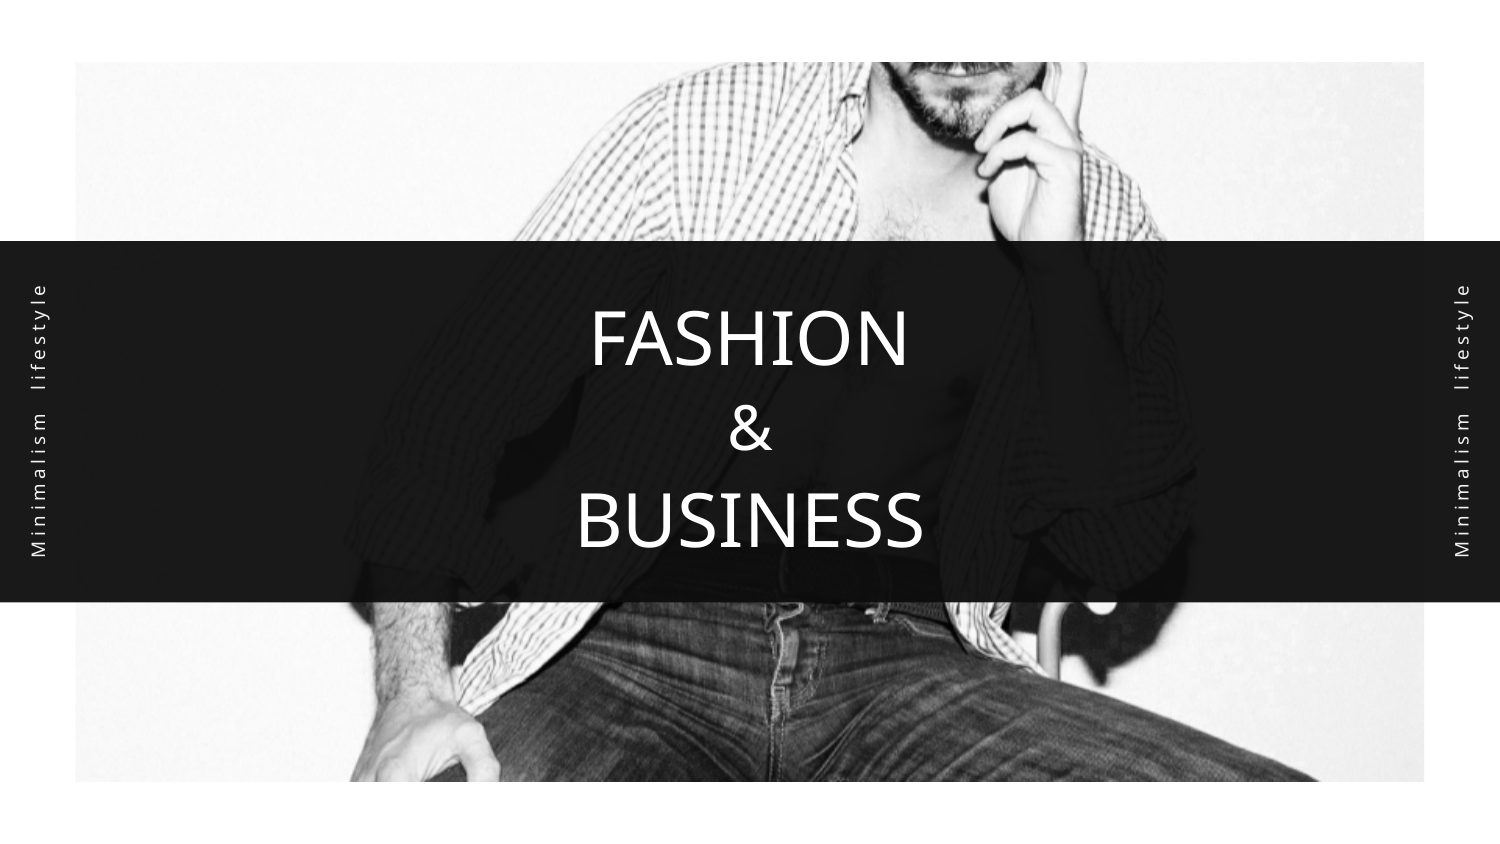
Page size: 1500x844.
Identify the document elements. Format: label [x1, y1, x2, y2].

text_box [0, 241, 1500, 603]
picture [75, 62, 1425, 241]
picture [75, 603, 1425, 782]
